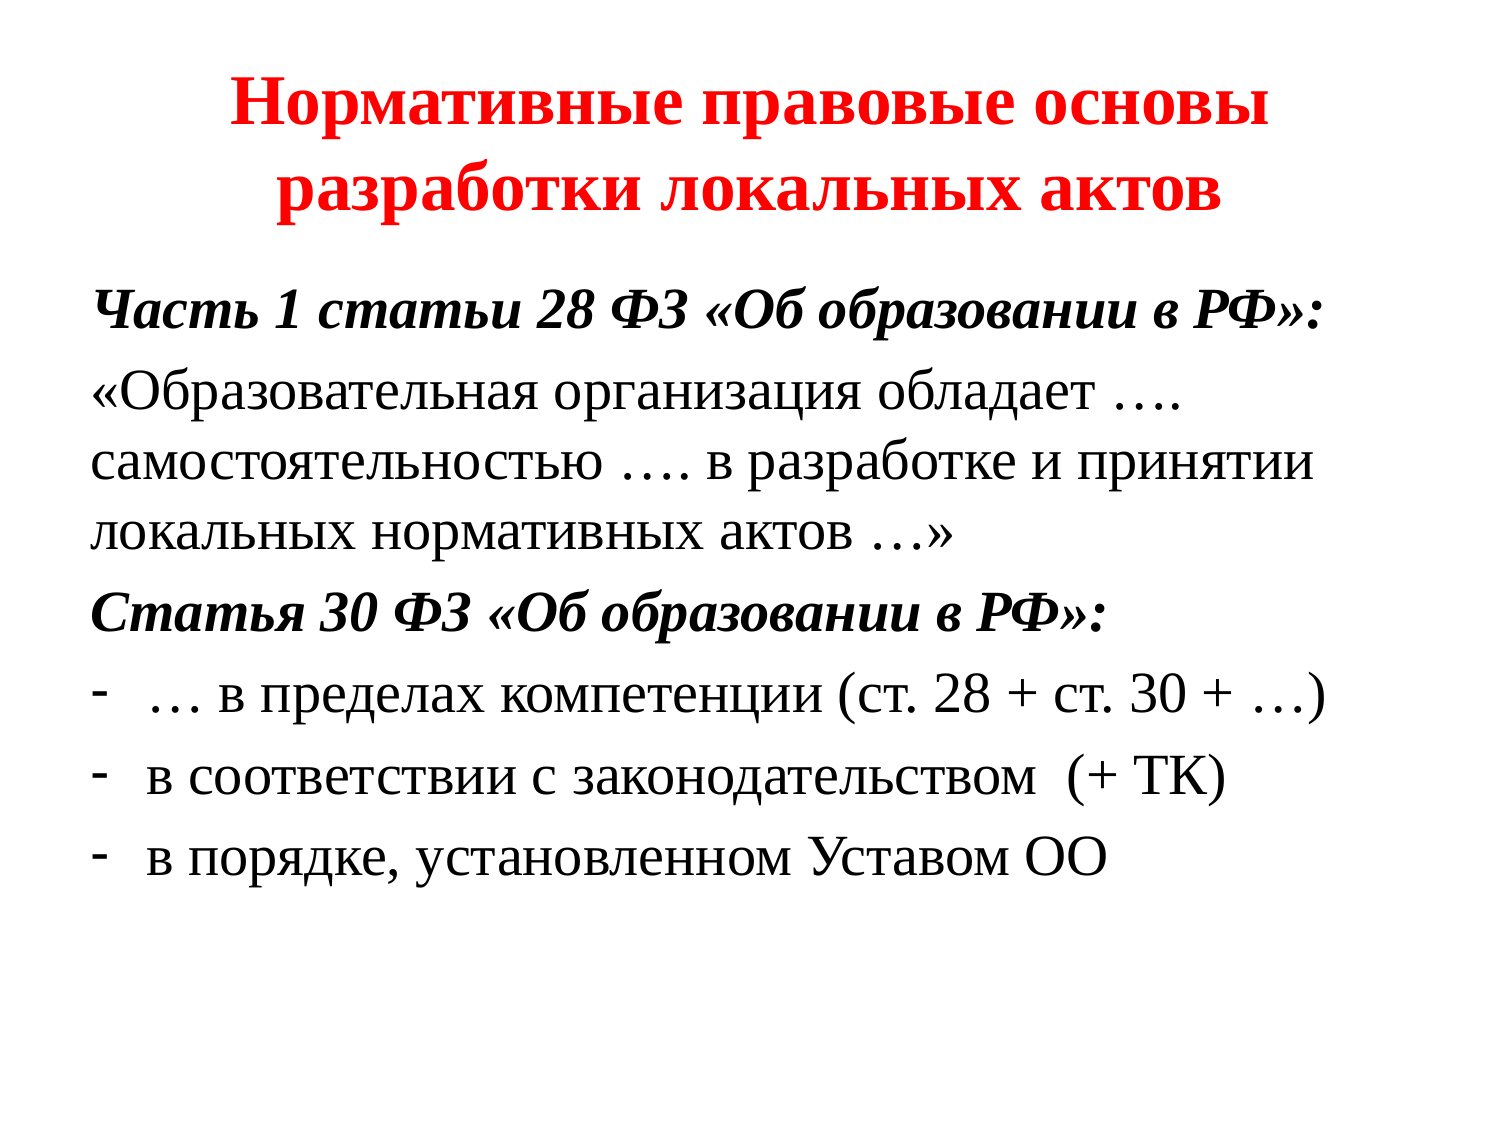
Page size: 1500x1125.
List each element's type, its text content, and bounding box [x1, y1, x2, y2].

title Нормативные правовые основы разработки локальных актов [75, 45, 1425, 233]
list Часть 1 статьи 28 ФЗ «Об образовании в РФ»: «Образовательная организация обладает …. самостоятельностью …. в разработке и принятии локальных нормативных актов …» Статья 30 ФЗ «Об образовании в РФ»: … в пределах компетенции (ст. 28 + ст. 30 + …) в соответствии с законодательством (+ ТК) в порядке, установленном Уставом ОО [75, 262, 1425, 1005]
